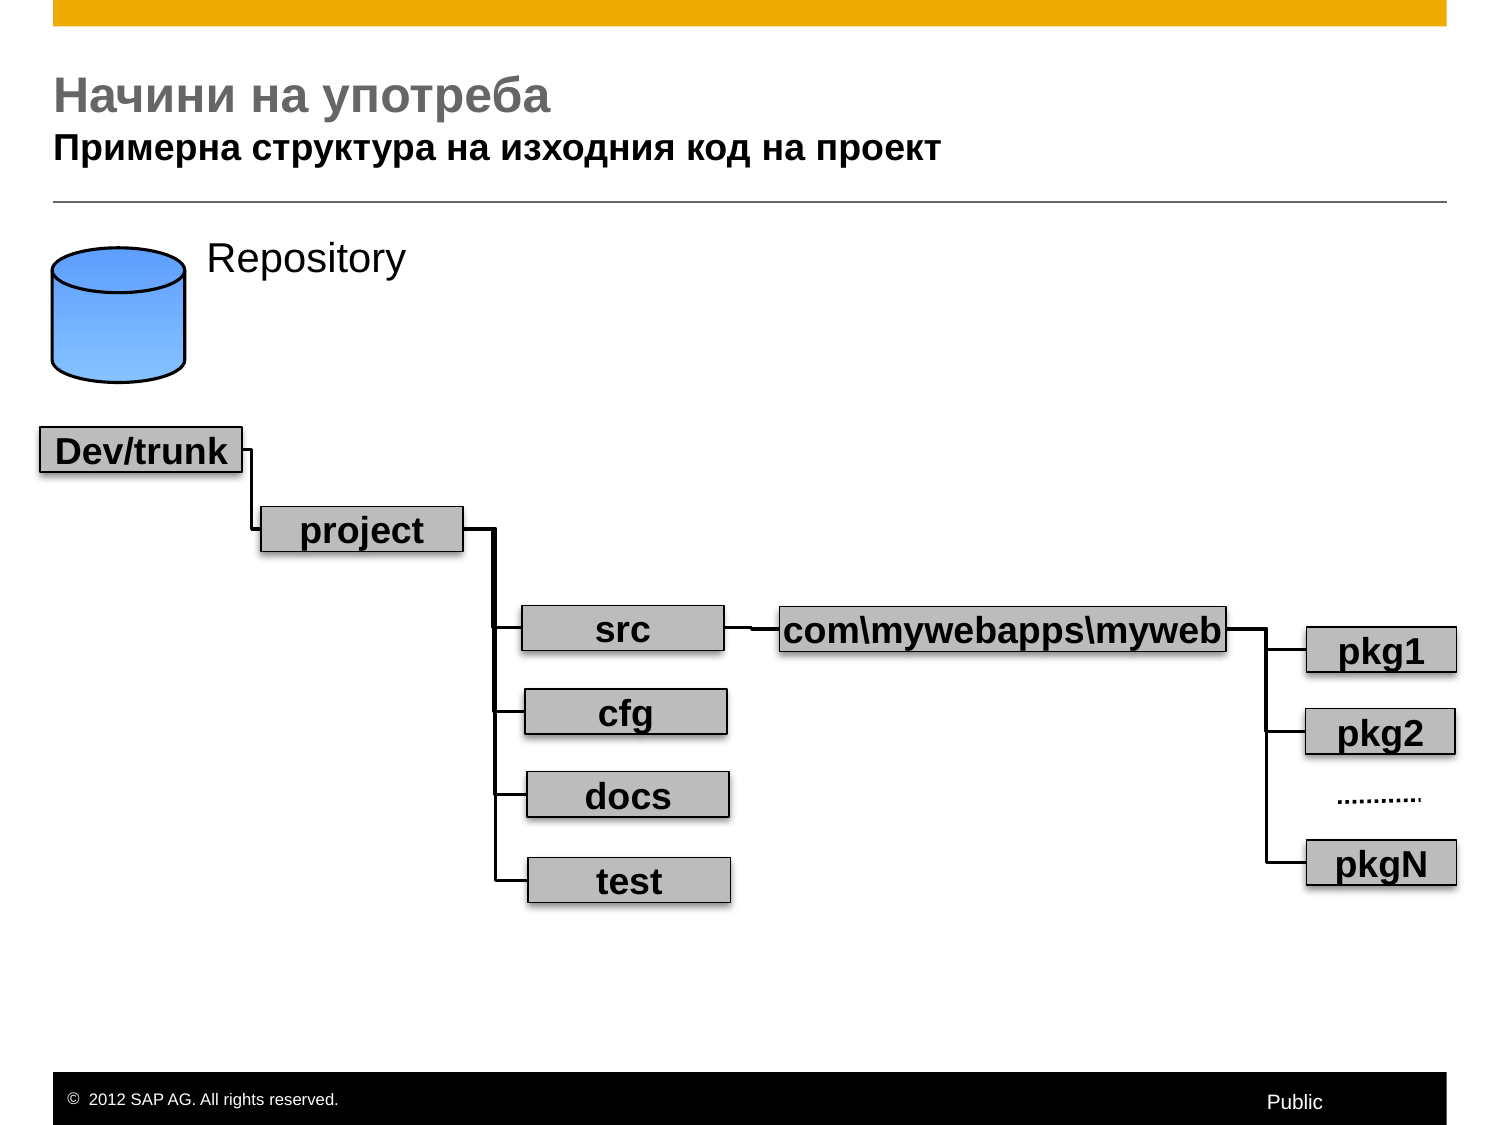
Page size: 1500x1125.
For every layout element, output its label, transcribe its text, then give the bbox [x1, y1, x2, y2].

text_box project [260, 506, 464, 552]
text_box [1225, 628, 1307, 651]
text_box cfg [534, 688, 728, 735]
text_box pkg1 [1306, 626, 1457, 673]
text_box Dev/trunk [39, 426, 243, 473]
text_box test [527, 857, 731, 903]
text_box docs [533, 771, 730, 818]
title Начини на употреба Примерна структура на изходния код на проект [53, 53, 1447, 178]
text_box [462, 803, 529, 881]
text_box pkg2 [1311, 708, 1456, 755]
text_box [242, 449, 262, 530]
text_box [1225, 658, 1306, 732]
text_box com\mywebapps\myweb [779, 606, 1227, 652]
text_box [462, 528, 526, 713]
text_box src [534, 605, 725, 651]
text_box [462, 720, 528, 795]
text_box [52, 247, 185, 383]
text_box Repository [206, 230, 444, 281]
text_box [1337, 799, 1421, 803]
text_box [1225, 739, 1307, 864]
text_box pkgN [1306, 839, 1457, 886]
